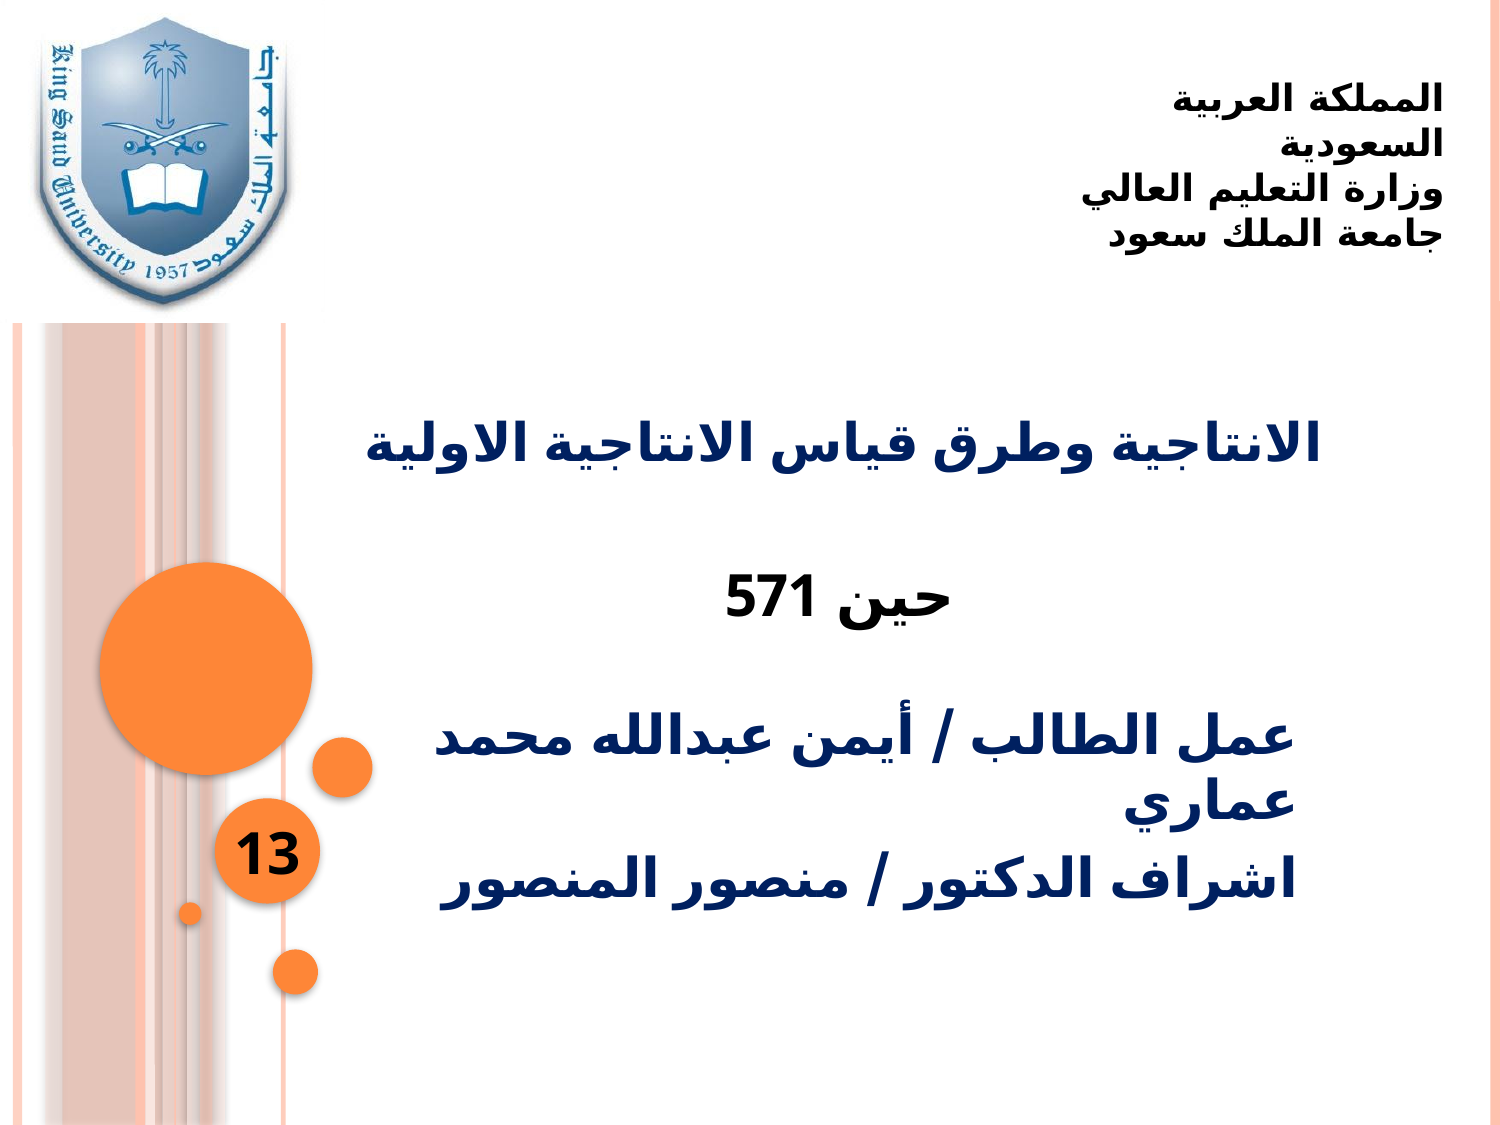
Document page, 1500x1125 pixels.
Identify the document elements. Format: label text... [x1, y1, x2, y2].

slide_number 13 [217, 808, 318, 894]
subtitle عمل الطالب / أيمن عبدالله محمد عماري اشراف الدكتور / منصور المنصور [301, 692, 1314, 918]
picture [0, 0, 326, 324]
text_box المملكة العربية السعودية وزارة التعليم العالي جامعة الملك سعود [1017, 66, 1460, 262]
title الانتاجية وطرق قياس الانتاجية الاولية [336, 338, 1349, 480]
text_box حين 571 [679, 550, 970, 636]
